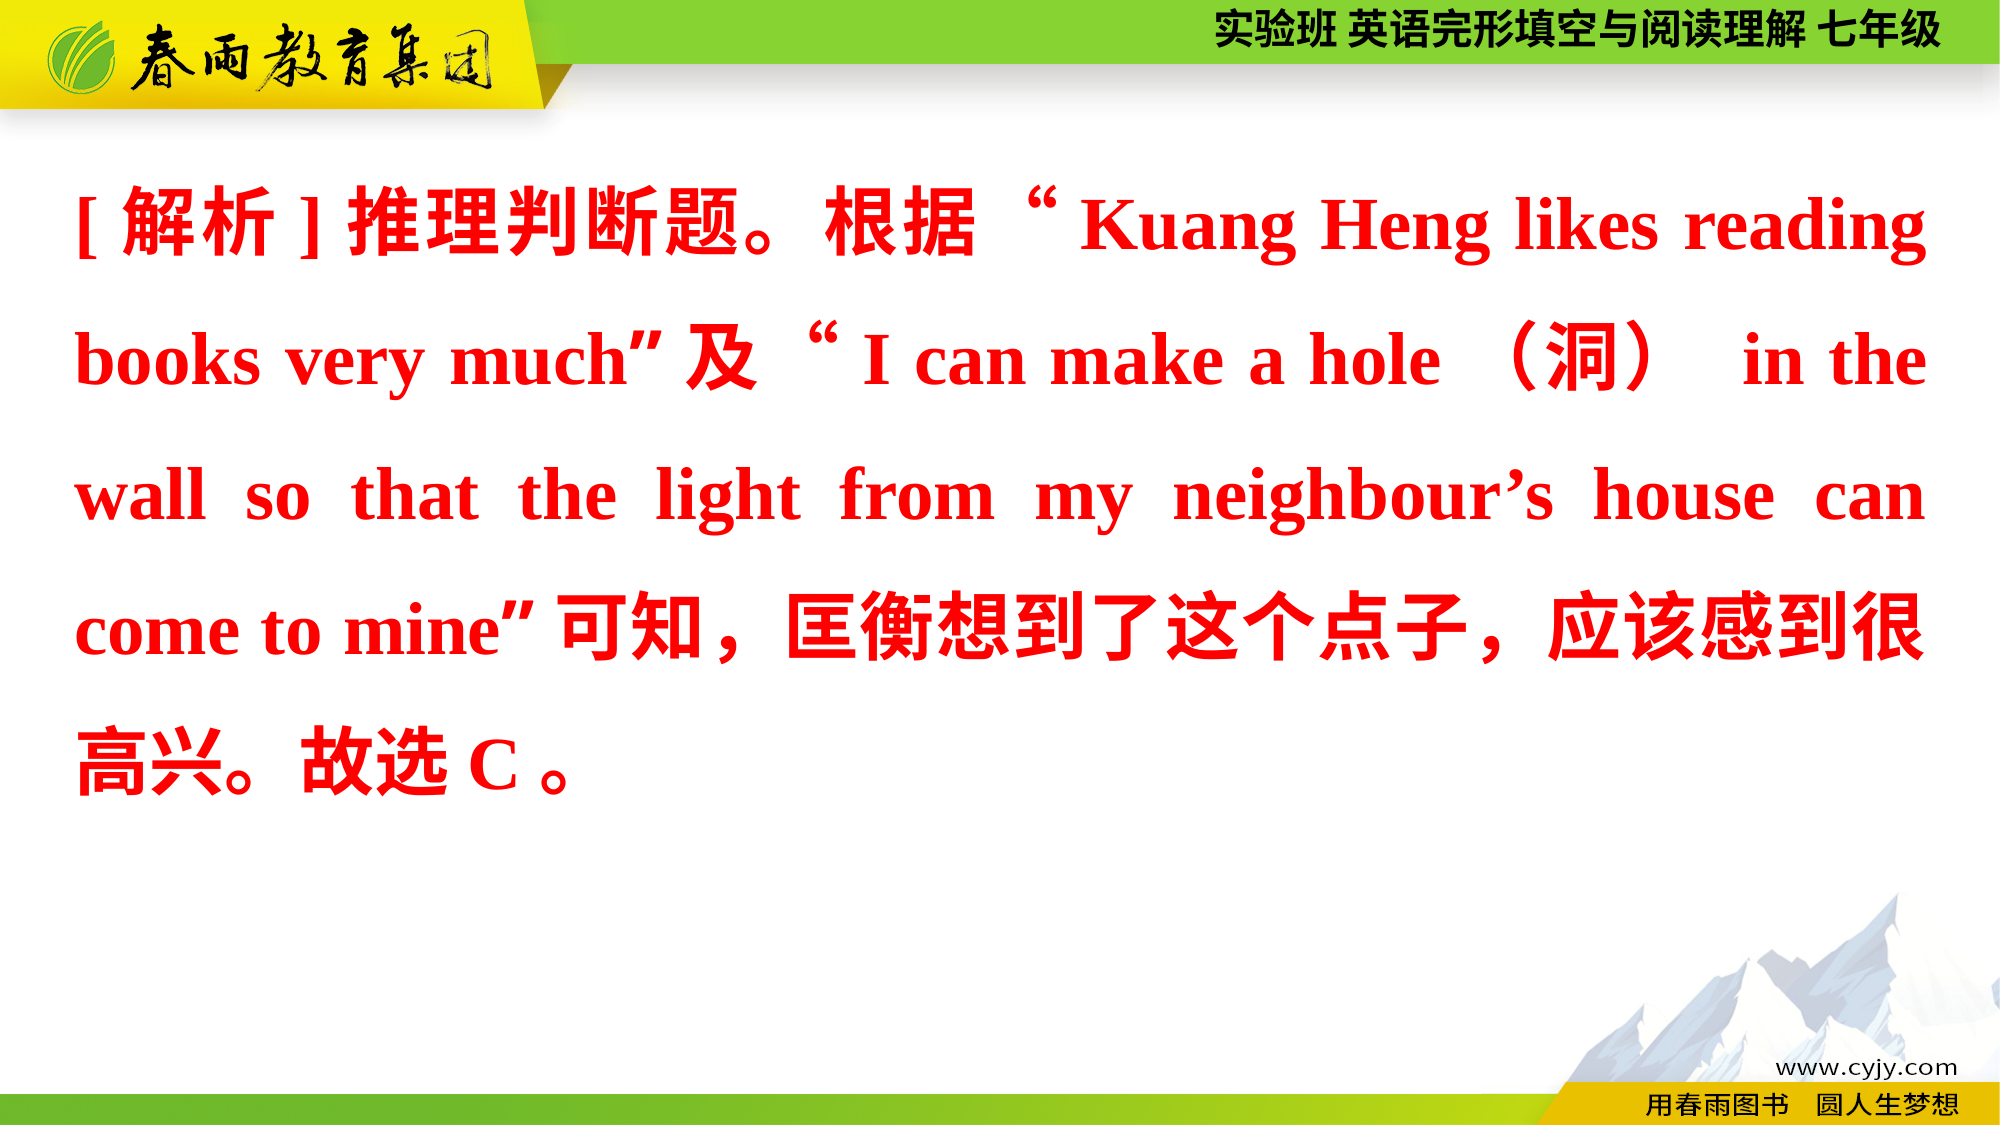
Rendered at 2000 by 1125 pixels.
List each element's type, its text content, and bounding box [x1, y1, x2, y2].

picture [0, 0, 2000, 1125]
list [解析]推理判断题。根据“Kuang Heng likes reading books very much”及“I can make a hole（洞） in the wall so that the light from my neighbour’s house can come to mine”可知，匡衡想到了这个点子，应该感到很高兴。故选C。 [59, 122, 1944, 802]
